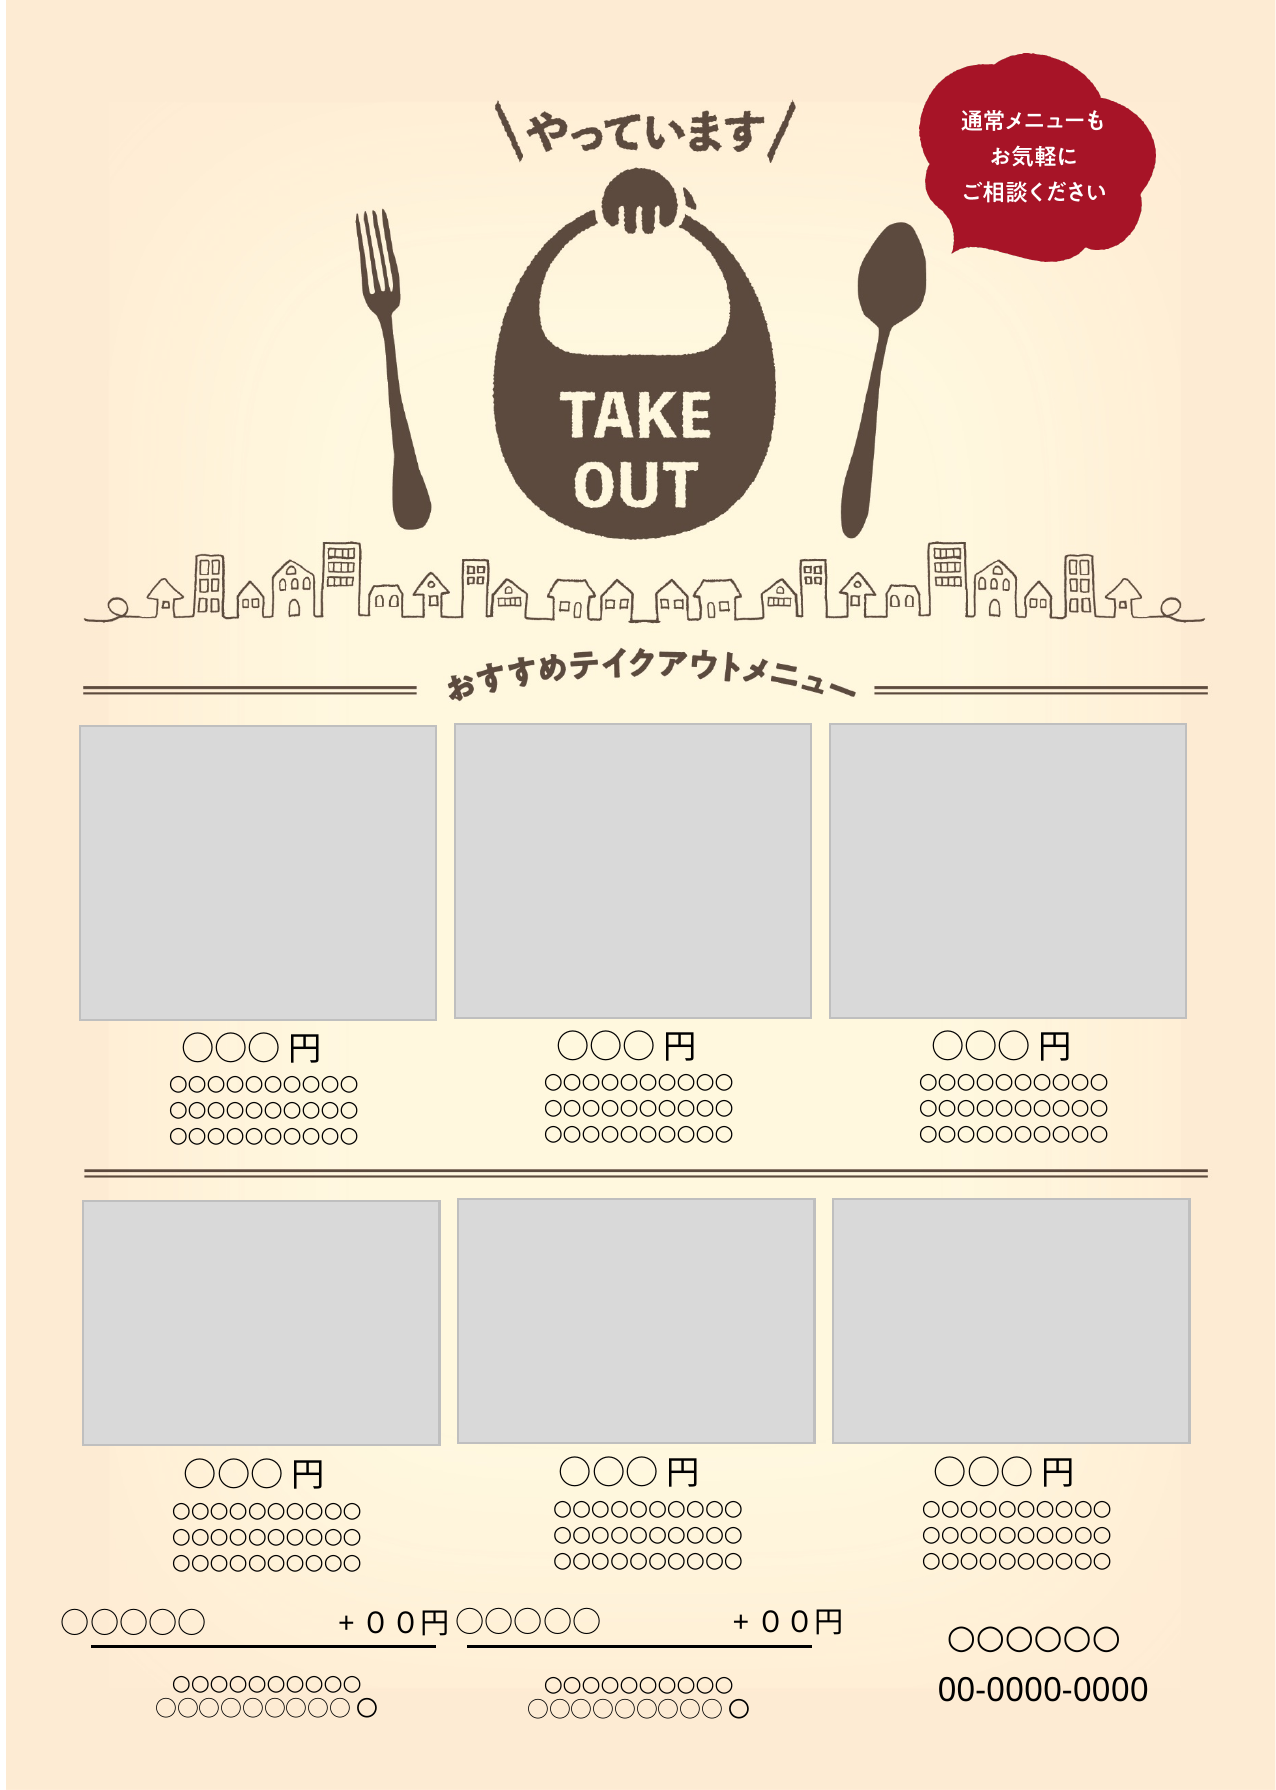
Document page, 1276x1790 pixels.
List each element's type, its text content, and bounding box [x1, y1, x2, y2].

picture [6, 0, 1276, 1790]
text_box ○○○○○ +００円 [1, 1597, 6, 1647]
